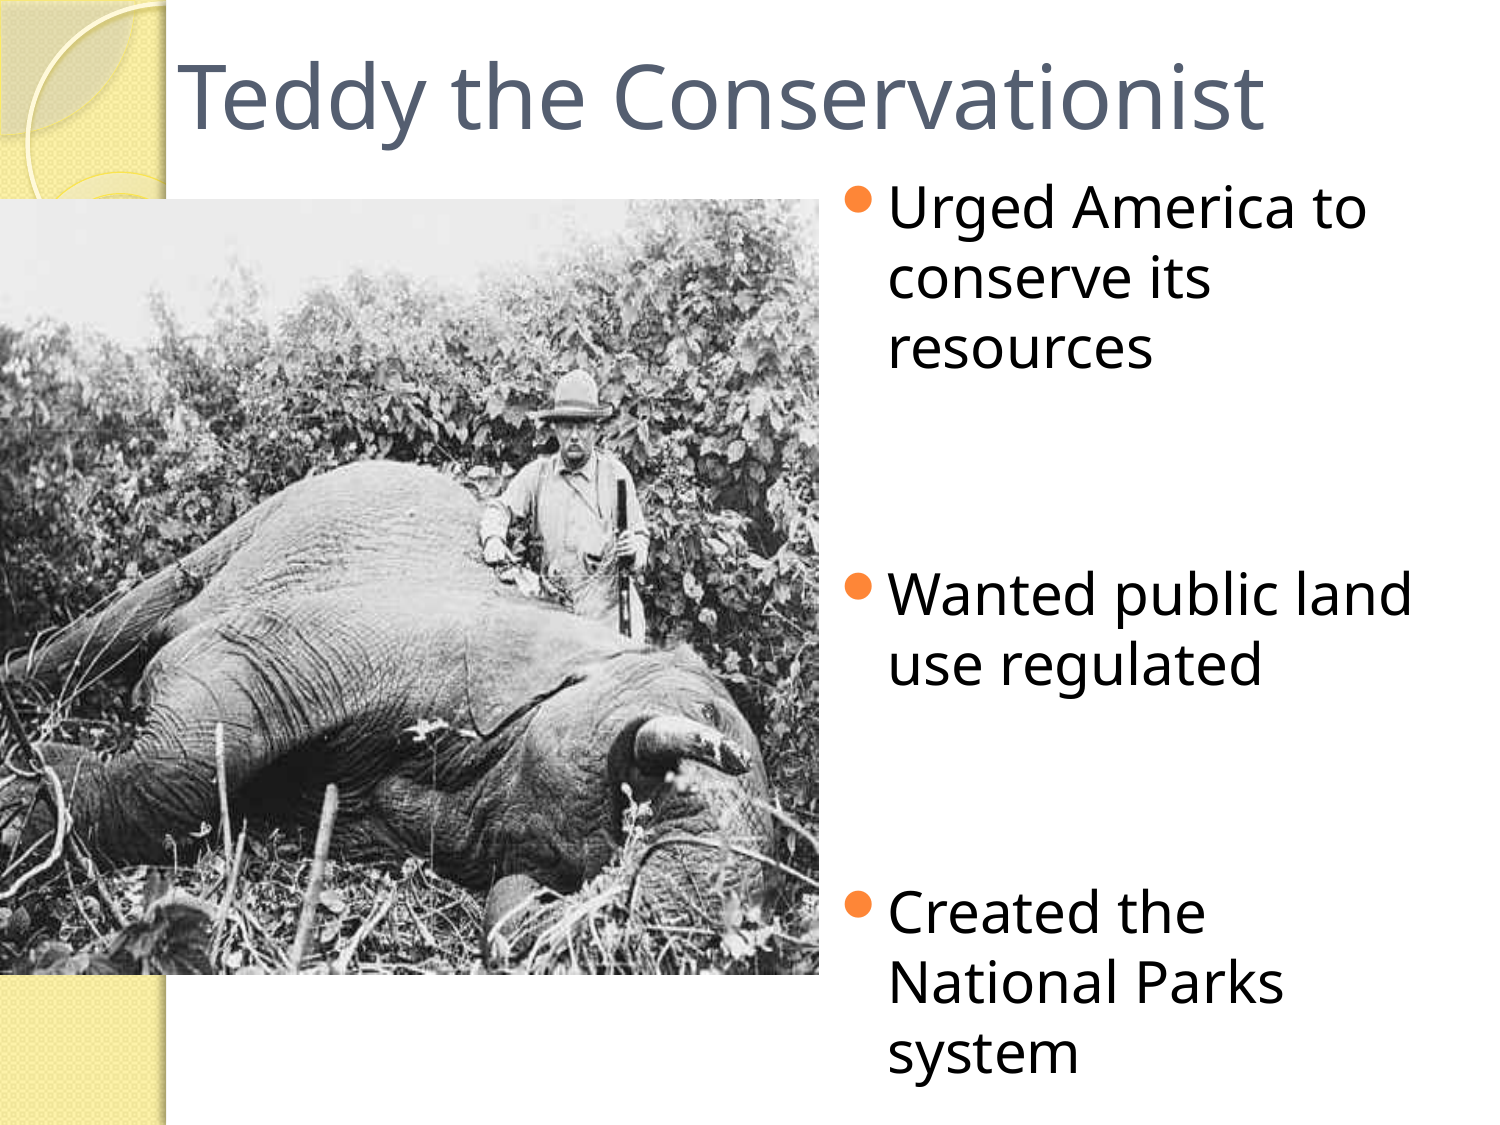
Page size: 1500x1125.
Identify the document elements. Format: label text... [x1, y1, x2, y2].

list Urged America to conserve its resources Wanted public land use regulated Created the National Parks system [812, 162, 1466, 1125]
title Teddy the Conservationist [162, 0, 1393, 188]
picture [0, 199, 819, 976]
